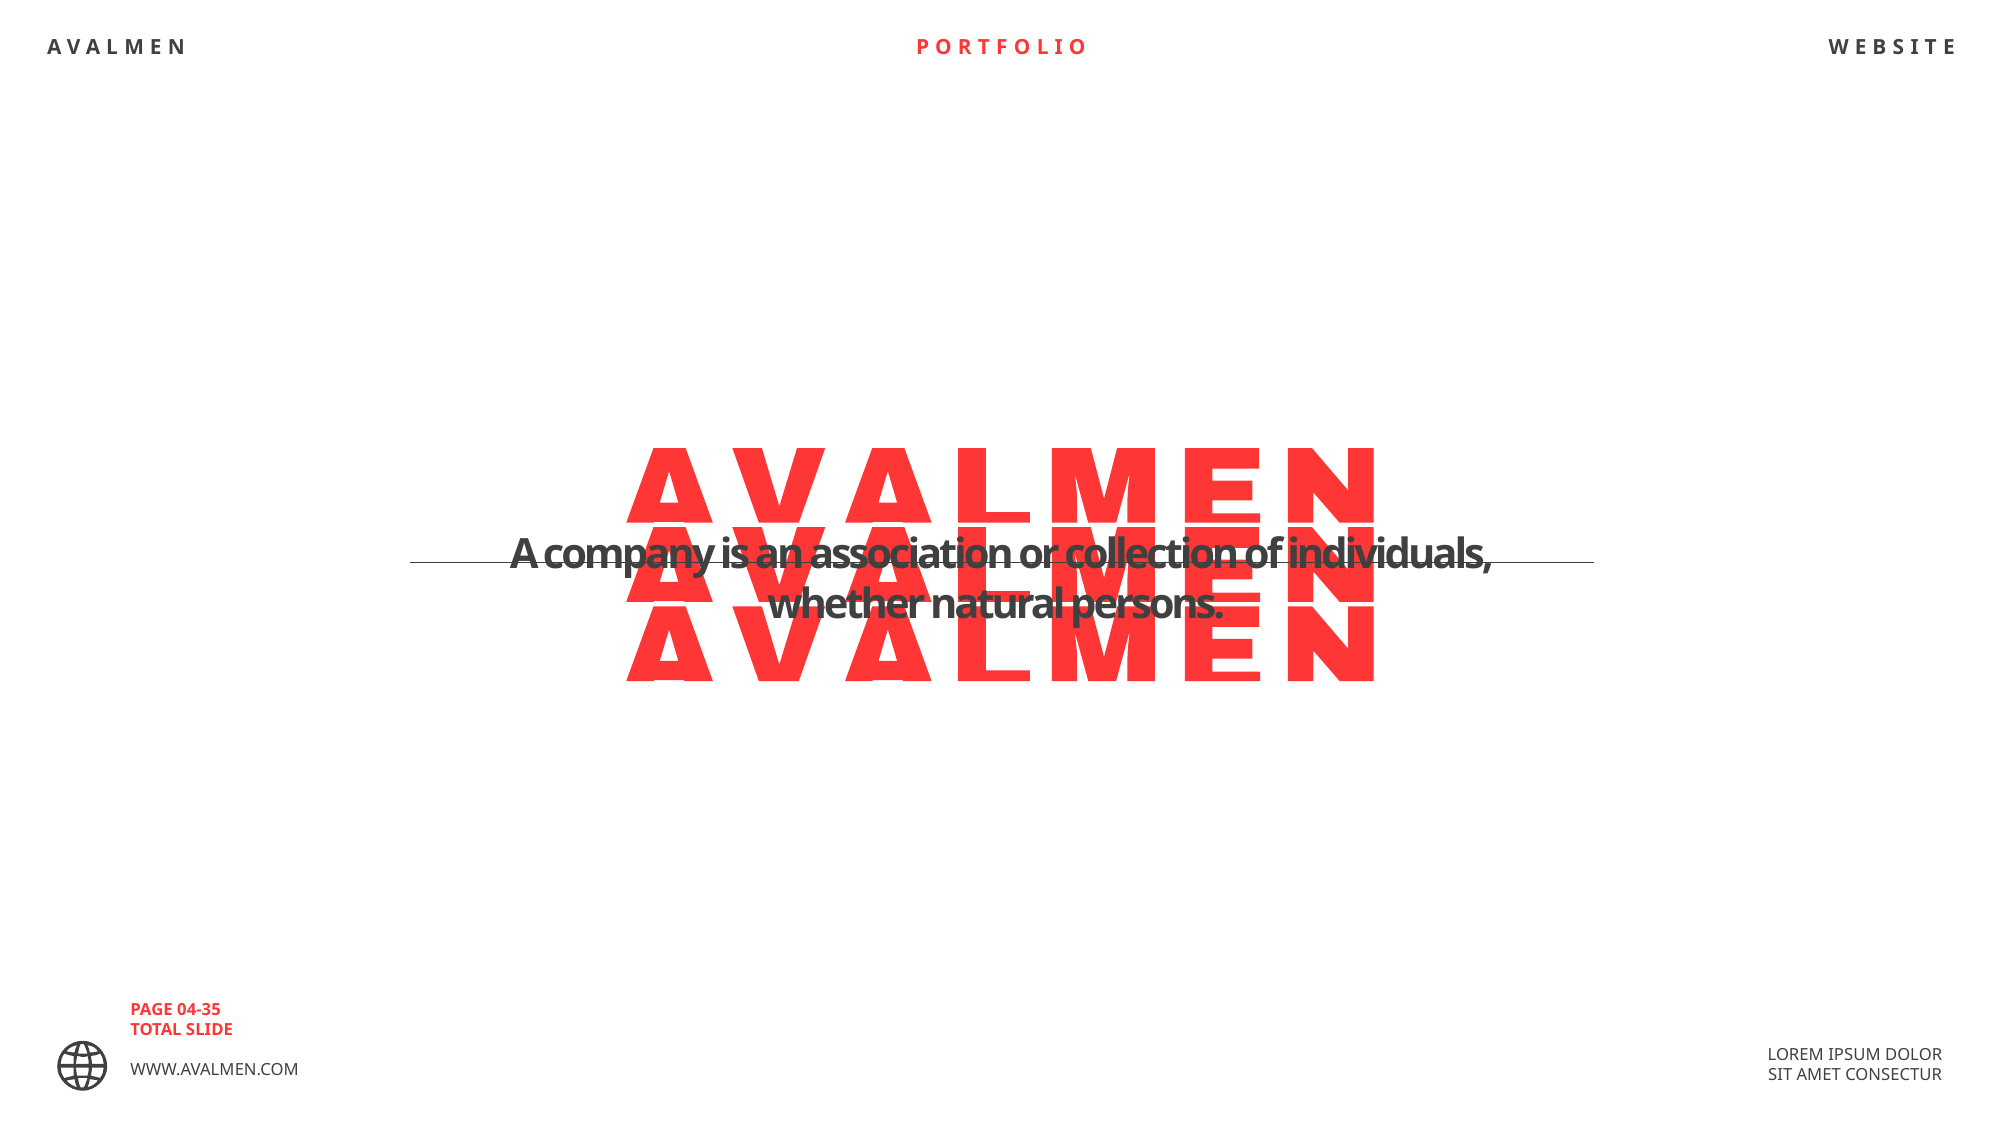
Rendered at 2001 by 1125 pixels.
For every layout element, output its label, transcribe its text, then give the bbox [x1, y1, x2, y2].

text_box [626, 448, 1374, 562]
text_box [626, 563, 1374, 682]
text_box PORTFOLIO [893, 25, 1109, 71]
text_box A company is an association or collection of individuals, whether natural persons. [1374, 563, 1574, 607]
text_box A company is an association or collection of individuals, whether natural persons. [426, 518, 626, 562]
text_box WEBSITE [1766, 25, 1970, 71]
text_box A company is an association or collection of individuals, whether natural persons. [1374, 518, 1574, 562]
text_box AVALMEN [32, 25, 236, 71]
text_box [57, 991, 341, 1101]
text_box A company is an association or collection of individuals, whether natural persons. [426, 563, 626, 607]
text_box LOREM IPSUM DOLOR SIT AMET CONSECTUR [1731, 1036, 1958, 1091]
